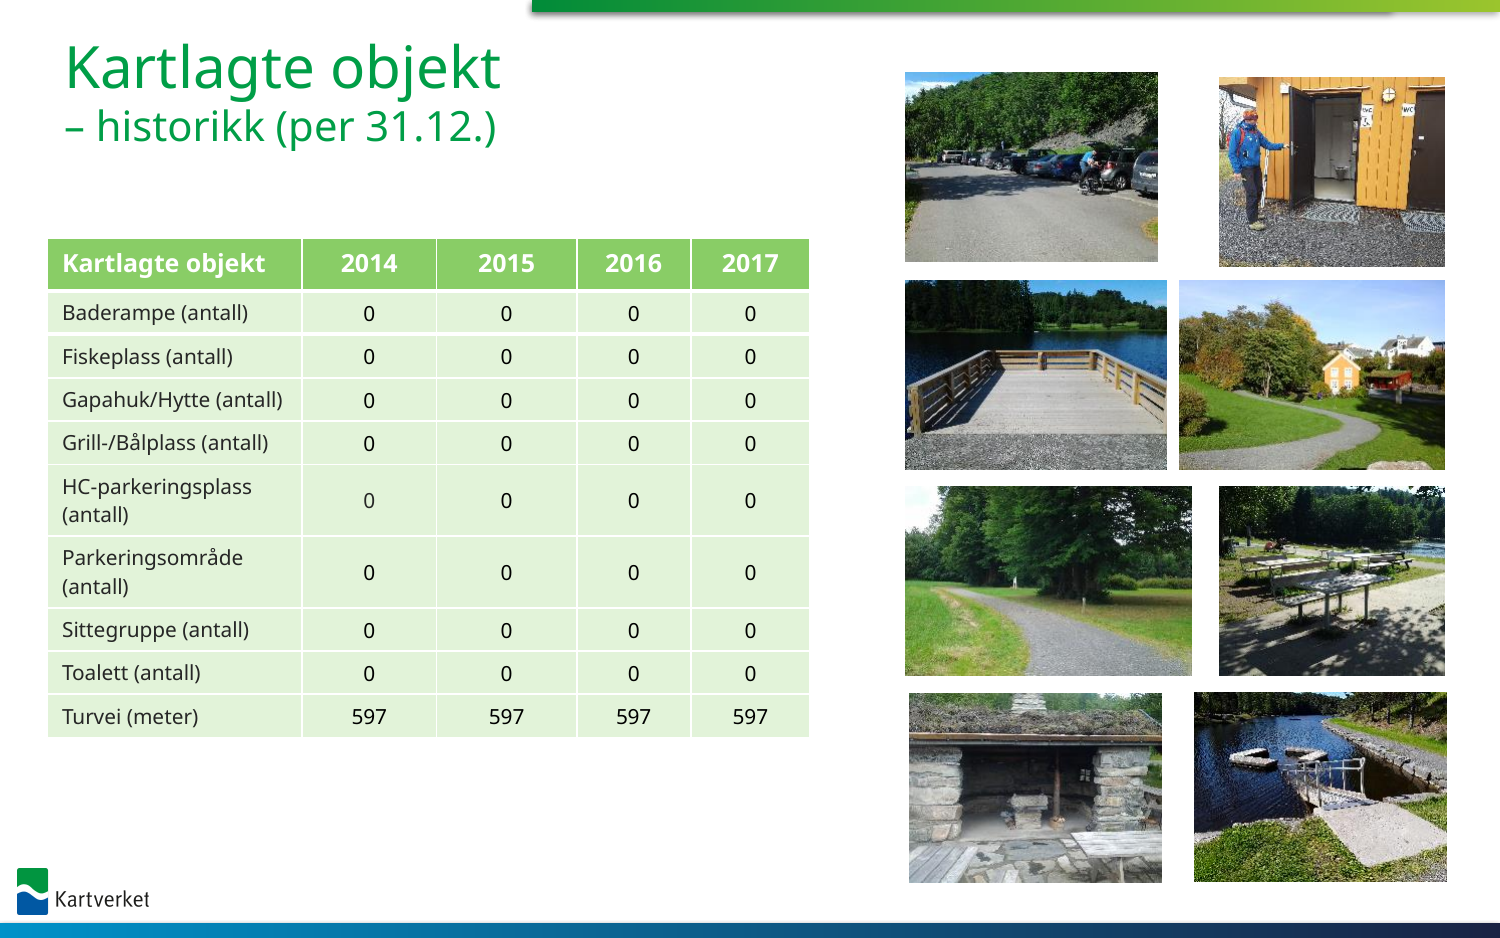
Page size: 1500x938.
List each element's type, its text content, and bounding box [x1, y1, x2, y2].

table_cell 0 [692, 336, 809, 377]
table_cell 0 [437, 293, 576, 332]
table_cell 0 [692, 609, 809, 650]
table_cell 0 [437, 537, 576, 607]
table_cell 0 [437, 465, 576, 535]
table_cell Grill-/Bålplass (antall) [48, 422, 301, 464]
table_cell Parkeringsområde (antall) [48, 537, 301, 607]
table_cell 597 [303, 695, 436, 737]
table_cell 0 [578, 293, 690, 332]
picture [1194, 692, 1448, 882]
picture [1219, 486, 1445, 676]
text_box Kartlagte objekt – historikk (per 31.12.) [49, 14, 1431, 158]
table_cell 0 [303, 379, 436, 420]
table_cell 0 [692, 293, 809, 332]
table_cell Turvei (meter) [48, 695, 301, 737]
picture [905, 280, 1167, 470]
table_cell 0 [578, 465, 690, 535]
table_cell 0 [578, 609, 690, 650]
picture [909, 693, 1163, 884]
table_header 2016 [578, 239, 690, 289]
table_header 2017 [692, 239, 809, 289]
table_cell 0 [437, 652, 576, 693]
table_cell HC-parkeringsplass (antall) [48, 465, 301, 535]
table_cell 597 [578, 695, 690, 737]
table_cell 0 [578, 422, 690, 464]
table_cell 0 [692, 652, 809, 693]
table_cell Gapahuk/Hytte (antall) [48, 379, 301, 420]
picture [1219, 77, 1445, 267]
table_cell Toalett (antall) [48, 652, 301, 693]
table_cell Fiskeplass (antall) [48, 336, 301, 377]
table_header 2015 [437, 239, 576, 289]
table_cell 0 [692, 422, 809, 464]
picture [905, 72, 1158, 262]
table_cell Sittegruppe (antall) [48, 609, 301, 650]
table_cell 0 [303, 465, 436, 535]
table_cell 0 [303, 609, 436, 650]
table_cell 0 [437, 422, 576, 464]
table_cell 0 [437, 379, 576, 420]
table_cell 0 [303, 422, 436, 464]
table_cell 0 [578, 379, 690, 420]
table_cell 0 [578, 537, 690, 607]
table_header 2014 [303, 239, 436, 289]
table_cell 0 [303, 293, 436, 332]
table_cell 597 [437, 695, 576, 737]
table_cell 0 [303, 537, 436, 607]
table_cell 0 [692, 465, 809, 535]
table_cell Baderampe (antall) [48, 293, 301, 332]
table_cell 0 [437, 609, 576, 650]
table_cell 597 [692, 695, 809, 737]
table_cell 0 [692, 537, 809, 607]
table_cell 0 [578, 652, 690, 693]
table_cell 0 [303, 336, 436, 377]
table_header Kartlagte objekt [48, 239, 301, 289]
table_cell 0 [578, 336, 690, 377]
table_cell 0 [437, 336, 576, 377]
table_cell 0 [692, 379, 809, 420]
table_cell 0 [303, 652, 436, 693]
picture [905, 486, 1193, 676]
picture [1179, 280, 1445, 470]
